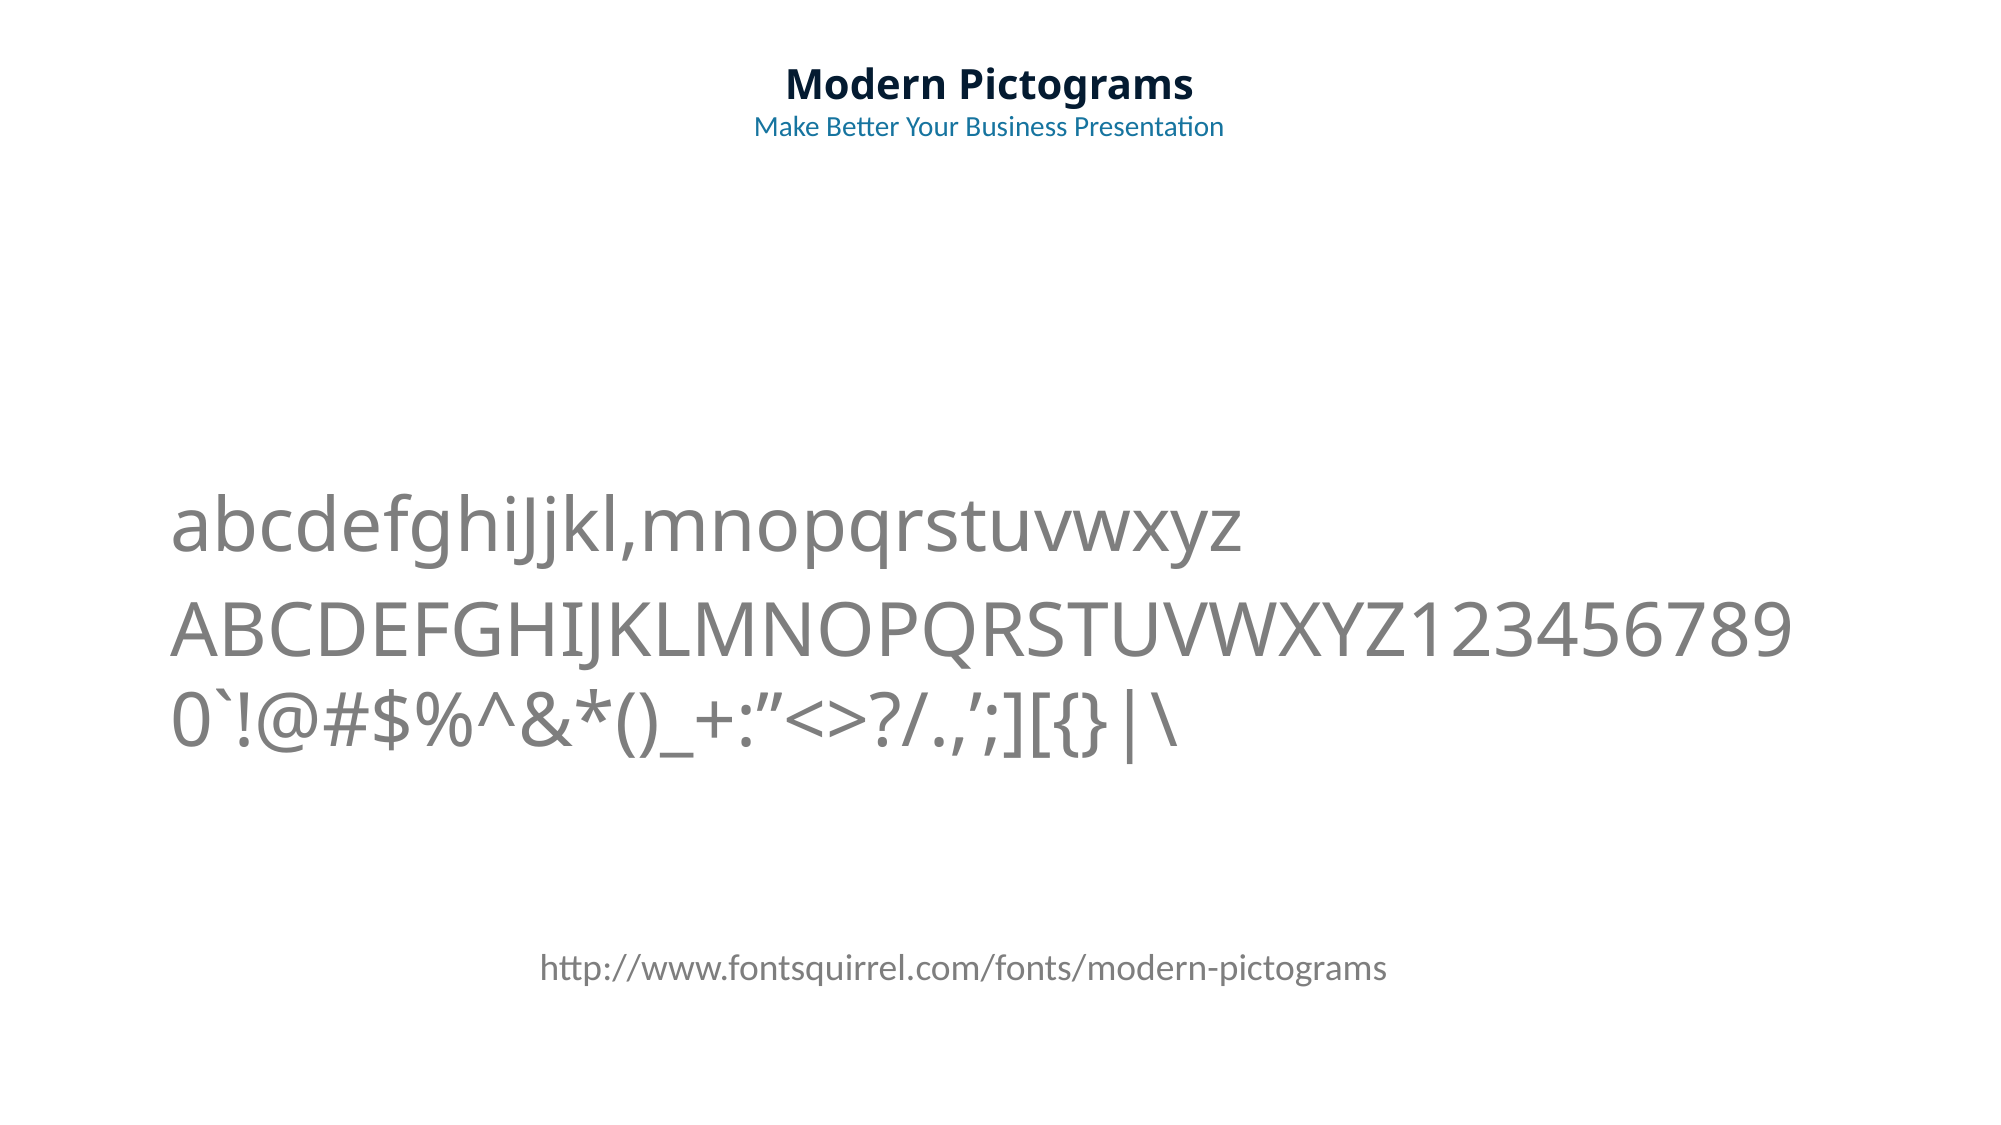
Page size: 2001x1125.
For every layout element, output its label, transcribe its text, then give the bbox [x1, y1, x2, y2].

text_box Modern Pictograms Make Better Your Business Presentation [739, 50, 1240, 150]
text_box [155, 469, 1853, 862]
text_box http://www.fontsquirrel.com/fonts/modern-pictograms [524, 935, 1404, 995]
